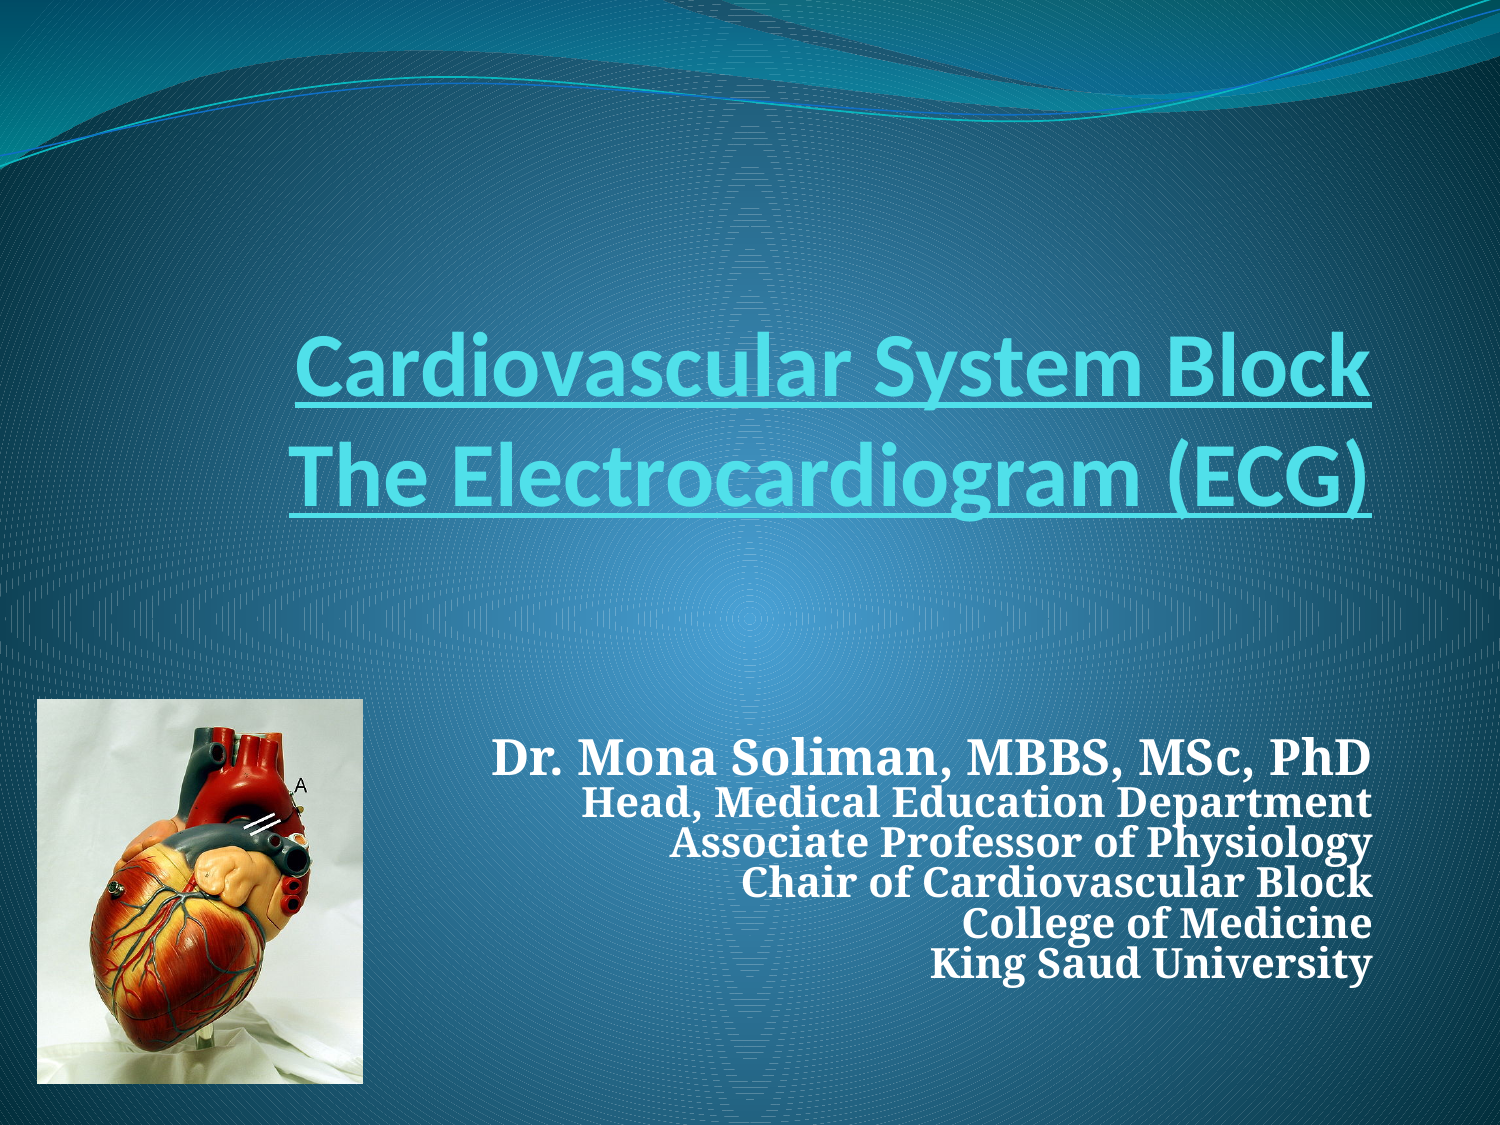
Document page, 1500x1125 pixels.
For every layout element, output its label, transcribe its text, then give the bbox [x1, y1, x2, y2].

title Cardiovascular System Block The Electrocardiogram (ECG) [87, 224, 1376, 526]
subtitle Dr. Mona Soliman, MBBS, MSc, PhD Head, Medical Education Department Associate Professor of Physiology Chair of Cardiovascular Block College of Medicine King Saud University [369, 737, 1377, 1026]
picture [37, 699, 363, 1084]
